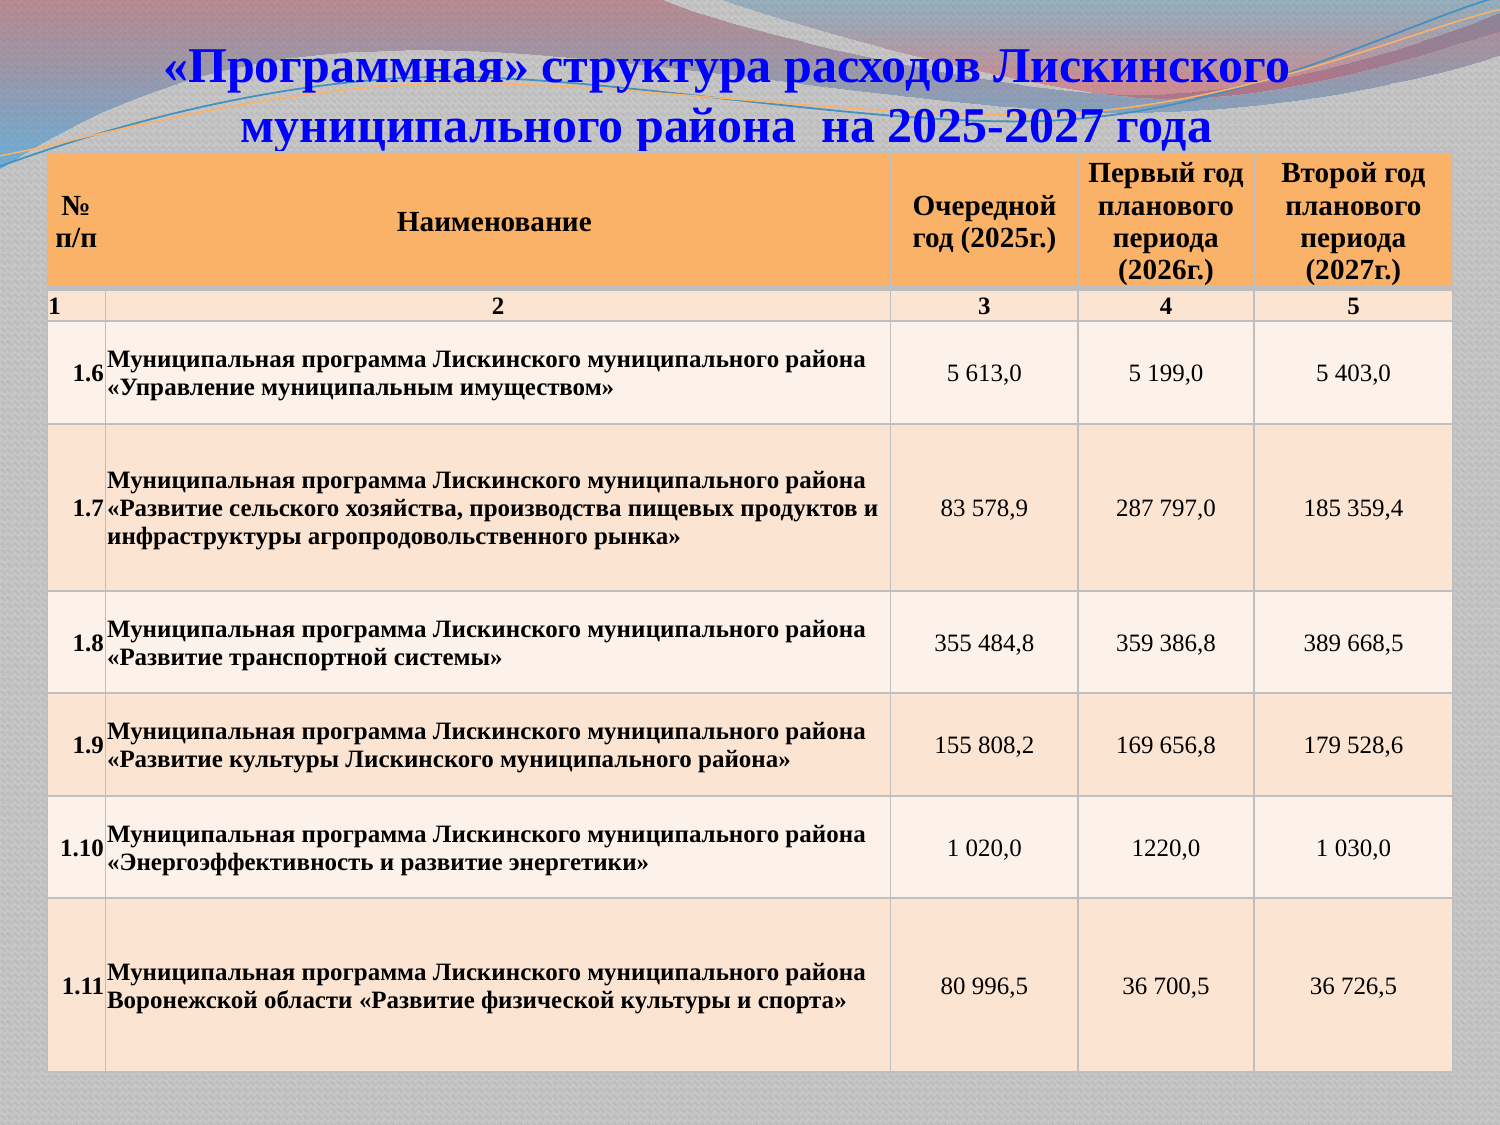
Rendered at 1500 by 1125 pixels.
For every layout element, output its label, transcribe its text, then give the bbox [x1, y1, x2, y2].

table_cell 287 797,0 [1079, 425, 1253, 590]
table_cell 5 403,0 [1255, 322, 1452, 423]
table_cell 1 020,0 [891, 797, 1077, 897]
table_cell 355 484,8 [891, 592, 1077, 692]
table_cell 1.7 [48, 425, 105, 590]
table_header Наименование [106, 153, 890, 286]
table_cell 155 808,2 [891, 694, 1077, 795]
table_cell 359 386,8 [1079, 592, 1253, 692]
table_cell Муниципальная программа Лискинского муниципального района Воронежской области «Развитие физической культуры и спорта» [106, 899, 890, 1071]
table_cell Муниципальная программа Лискинского муниципального района «Развитие транспортной системы» [106, 592, 890, 692]
table_cell 4 [1079, 291, 1253, 320]
title «Программная» структура расходов Лискинского муниципального района на 2025-2027 года [35, 35, 1418, 153]
table_header Первый год планового периода (2026г.) [1079, 153, 1253, 286]
table_cell 1220,0 [1079, 797, 1253, 897]
table_cell 1.9 [48, 694, 105, 795]
table_header Второй год планового периода (2027г.) [1255, 153, 1452, 286]
table_cell Муниципальная программа Лискинского муниципального района «Энергоэффективность и развитие энергетики» [106, 797, 890, 897]
table_cell 179 528,6 [1255, 694, 1452, 795]
table_cell 1.11 [48, 899, 105, 1071]
table_cell 3 [891, 291, 1077, 320]
table_cell Муниципальная программа Лискинского муниципального района «Развитие культуры Лискинского муниципального района» [106, 694, 890, 795]
table_header № п/п [48, 153, 105, 286]
table_cell 1.6 [48, 322, 105, 423]
table_cell 36 726,5 [1255, 899, 1452, 1071]
table_cell Муниципальная программа Лискинского муниципального района «Развитие сельского хозяйства, производства пищевых продуктов и инфраструктуры агропродовольственного рынка» [106, 425, 890, 590]
table_cell 83 578,9 [891, 425, 1077, 590]
table_cell 1 030,0 [1255, 797, 1452, 897]
table_cell 185 359,4 [1255, 425, 1452, 590]
table_cell 36 700,5 [1079, 899, 1253, 1071]
table_cell 2 [106, 291, 890, 320]
table_cell 389 668,5 [1255, 592, 1452, 692]
table_cell 1 [48, 291, 105, 320]
table_cell 169 656,8 [1079, 694, 1253, 795]
table_cell 5 613,0 [891, 322, 1077, 423]
table_cell 5 [1255, 291, 1452, 320]
table_header Очередной год (2025г.) [891, 153, 1077, 286]
table_cell 80 996,5 [891, 899, 1077, 1071]
table_cell 5 199,0 [1079, 322, 1253, 423]
table_cell 1.10 [48, 797, 105, 897]
table_cell 1.8 [48, 592, 105, 692]
table_cell Муниципальная программа Лискинского муниципального района «Управление муниципальным имуществом» [106, 322, 890, 423]
